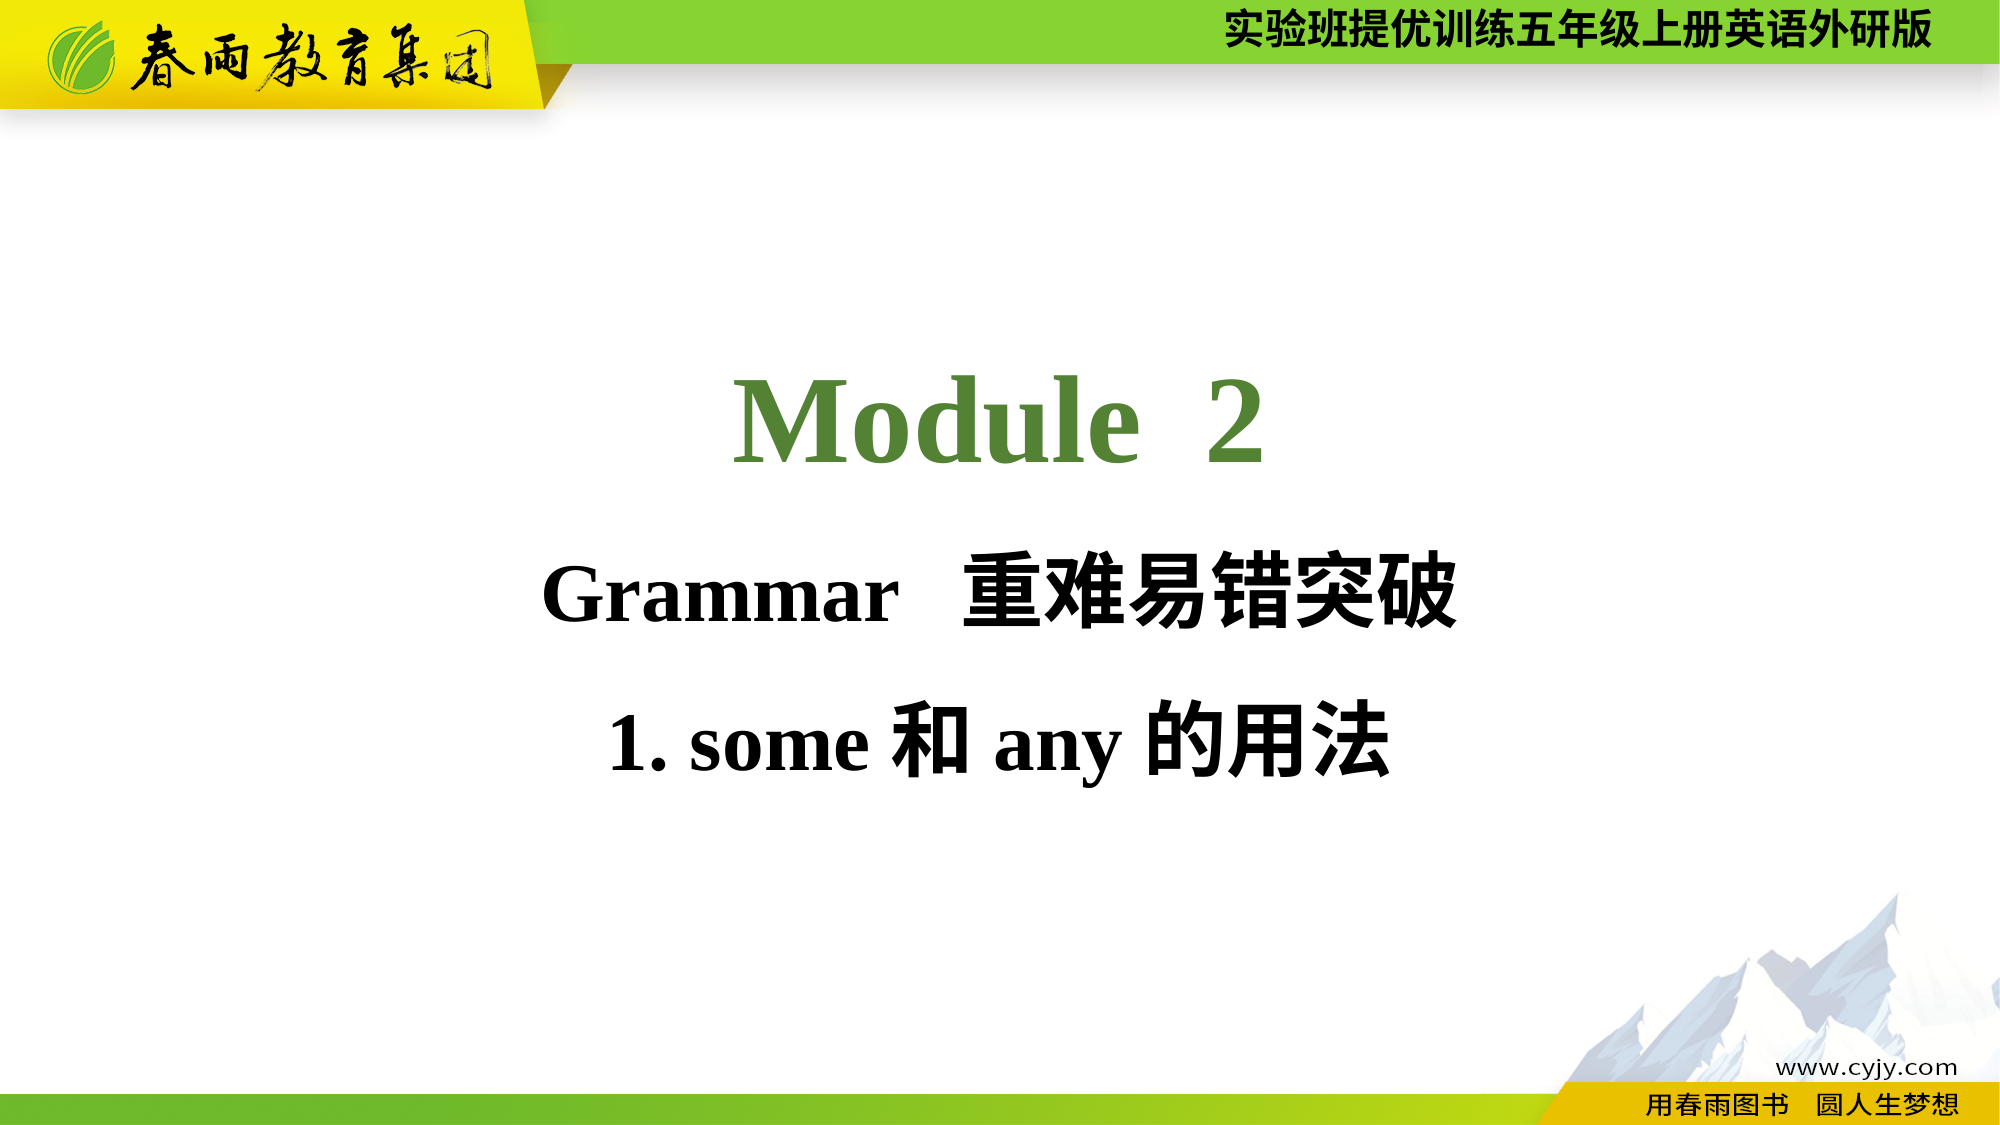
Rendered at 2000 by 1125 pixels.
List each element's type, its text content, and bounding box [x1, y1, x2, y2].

picture [0, 0, 2000, 255]
picture [0, 795, 2000, 1125]
text_box Module 2 Grammar 重难易错突破 1. some和any的用法 [0, 255, 2000, 795]
